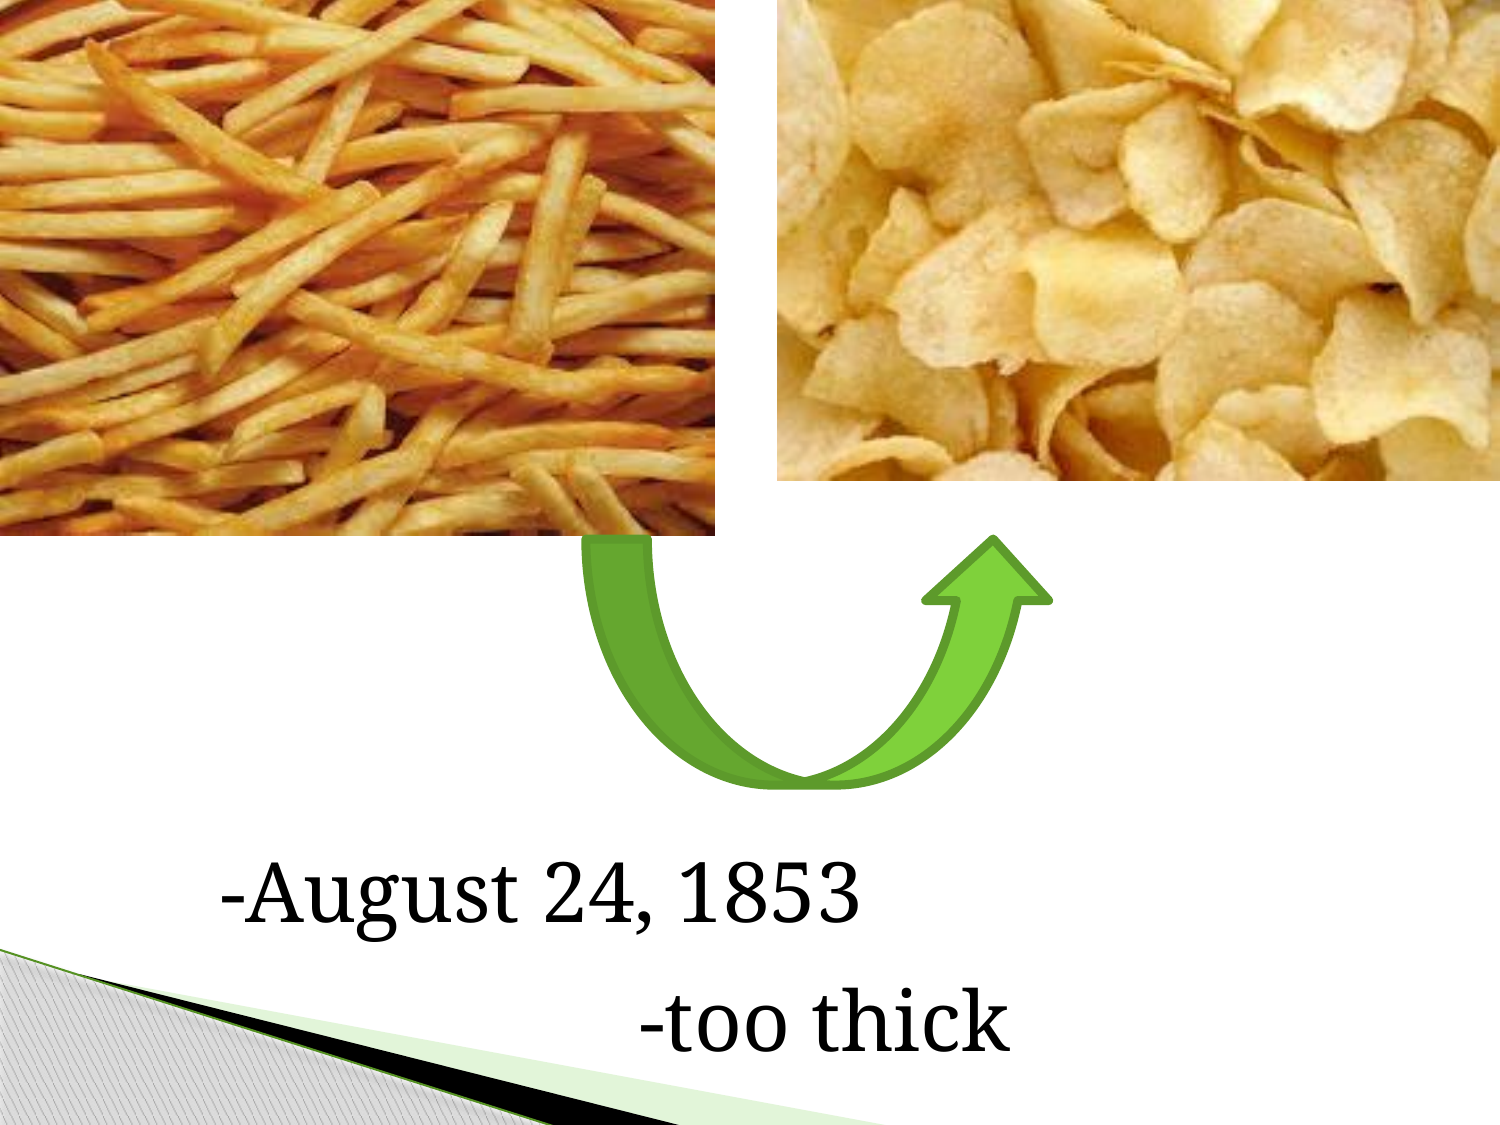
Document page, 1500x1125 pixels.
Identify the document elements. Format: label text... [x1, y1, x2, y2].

text_box [581, 534, 1054, 790]
text_box -August 24, 1853 [205, 832, 879, 947]
text_box -too thick [624, 960, 1026, 1076]
picture [0, 0, 716, 536]
picture [777, 0, 1500, 481]
